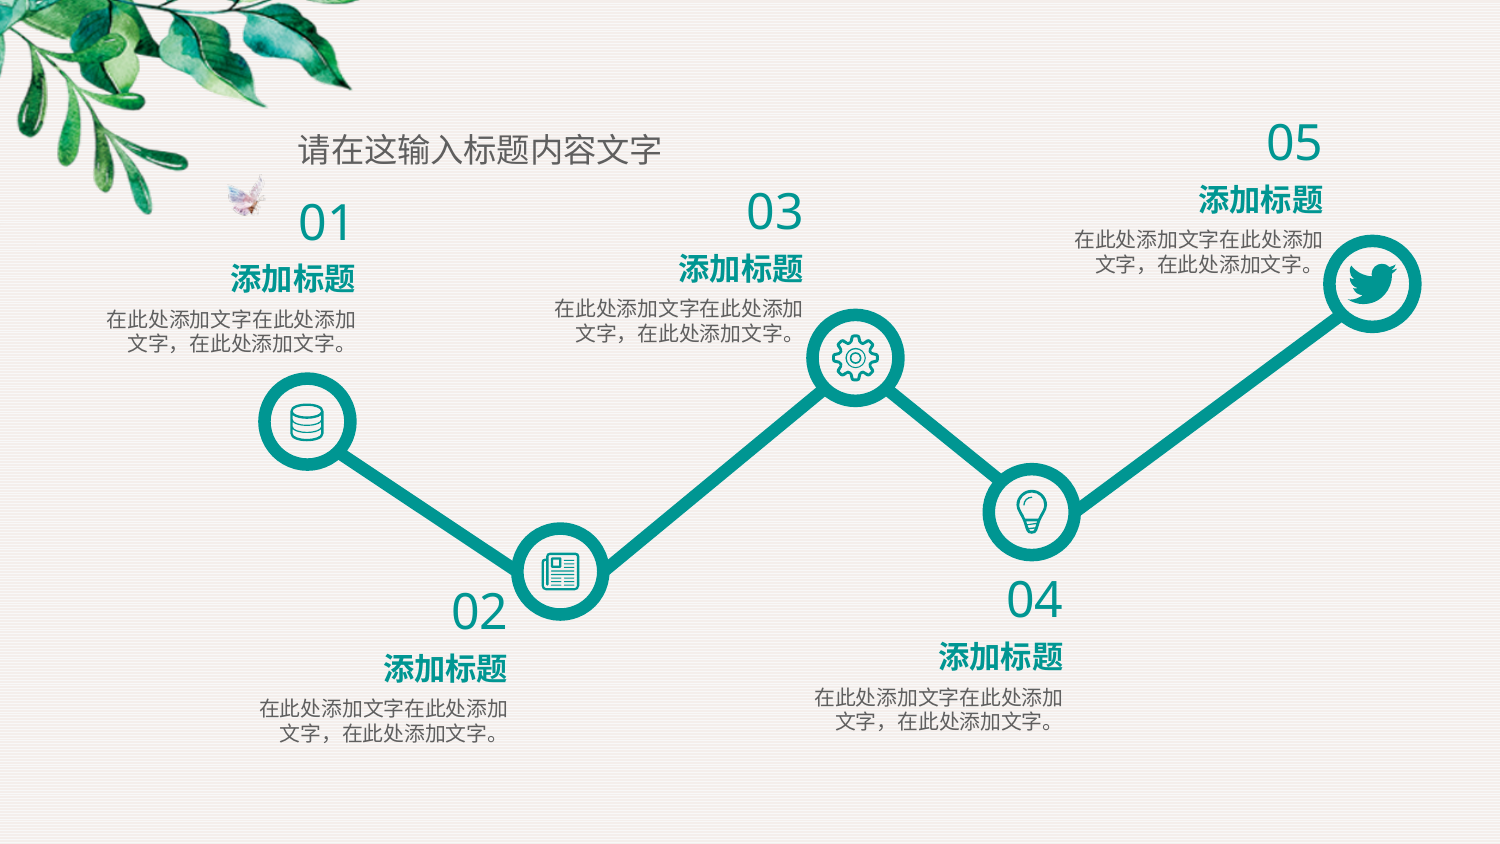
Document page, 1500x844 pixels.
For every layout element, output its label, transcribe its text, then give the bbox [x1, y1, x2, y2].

text_box 03 添加标题 在此处添加文字在此处添加文字，在此处添加文字。 [532, 177, 810, 349]
text_box 请在这输入标题内容文字 [427, 122, 918, 177]
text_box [1329, 240, 1416, 328]
text_box 02 添加标题 在此处添加文字在此处添加文字，在此处添加文字。 [236, 576, 514, 749]
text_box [988, 468, 1075, 556]
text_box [517, 528, 604, 615]
picture [0, 0, 385, 245]
text_box 01 添加标题 在此处添加文字在此处添加文字，在此处添加文字。 [84, 290, 362, 359]
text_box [812, 314, 899, 402]
text_box 04 添加标题 在此处添加文字在此处添加文字，在此处添加文字。 [792, 565, 1069, 737]
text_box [603, 388, 826, 572]
text_box 05 添加标题 在此处添加文字在此处添加文字，在此处添加文字。 [1051, 107, 1329, 280]
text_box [337, 451, 518, 572]
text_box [885, 388, 1002, 482]
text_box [1074, 314, 1343, 513]
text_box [264, 378, 351, 465]
